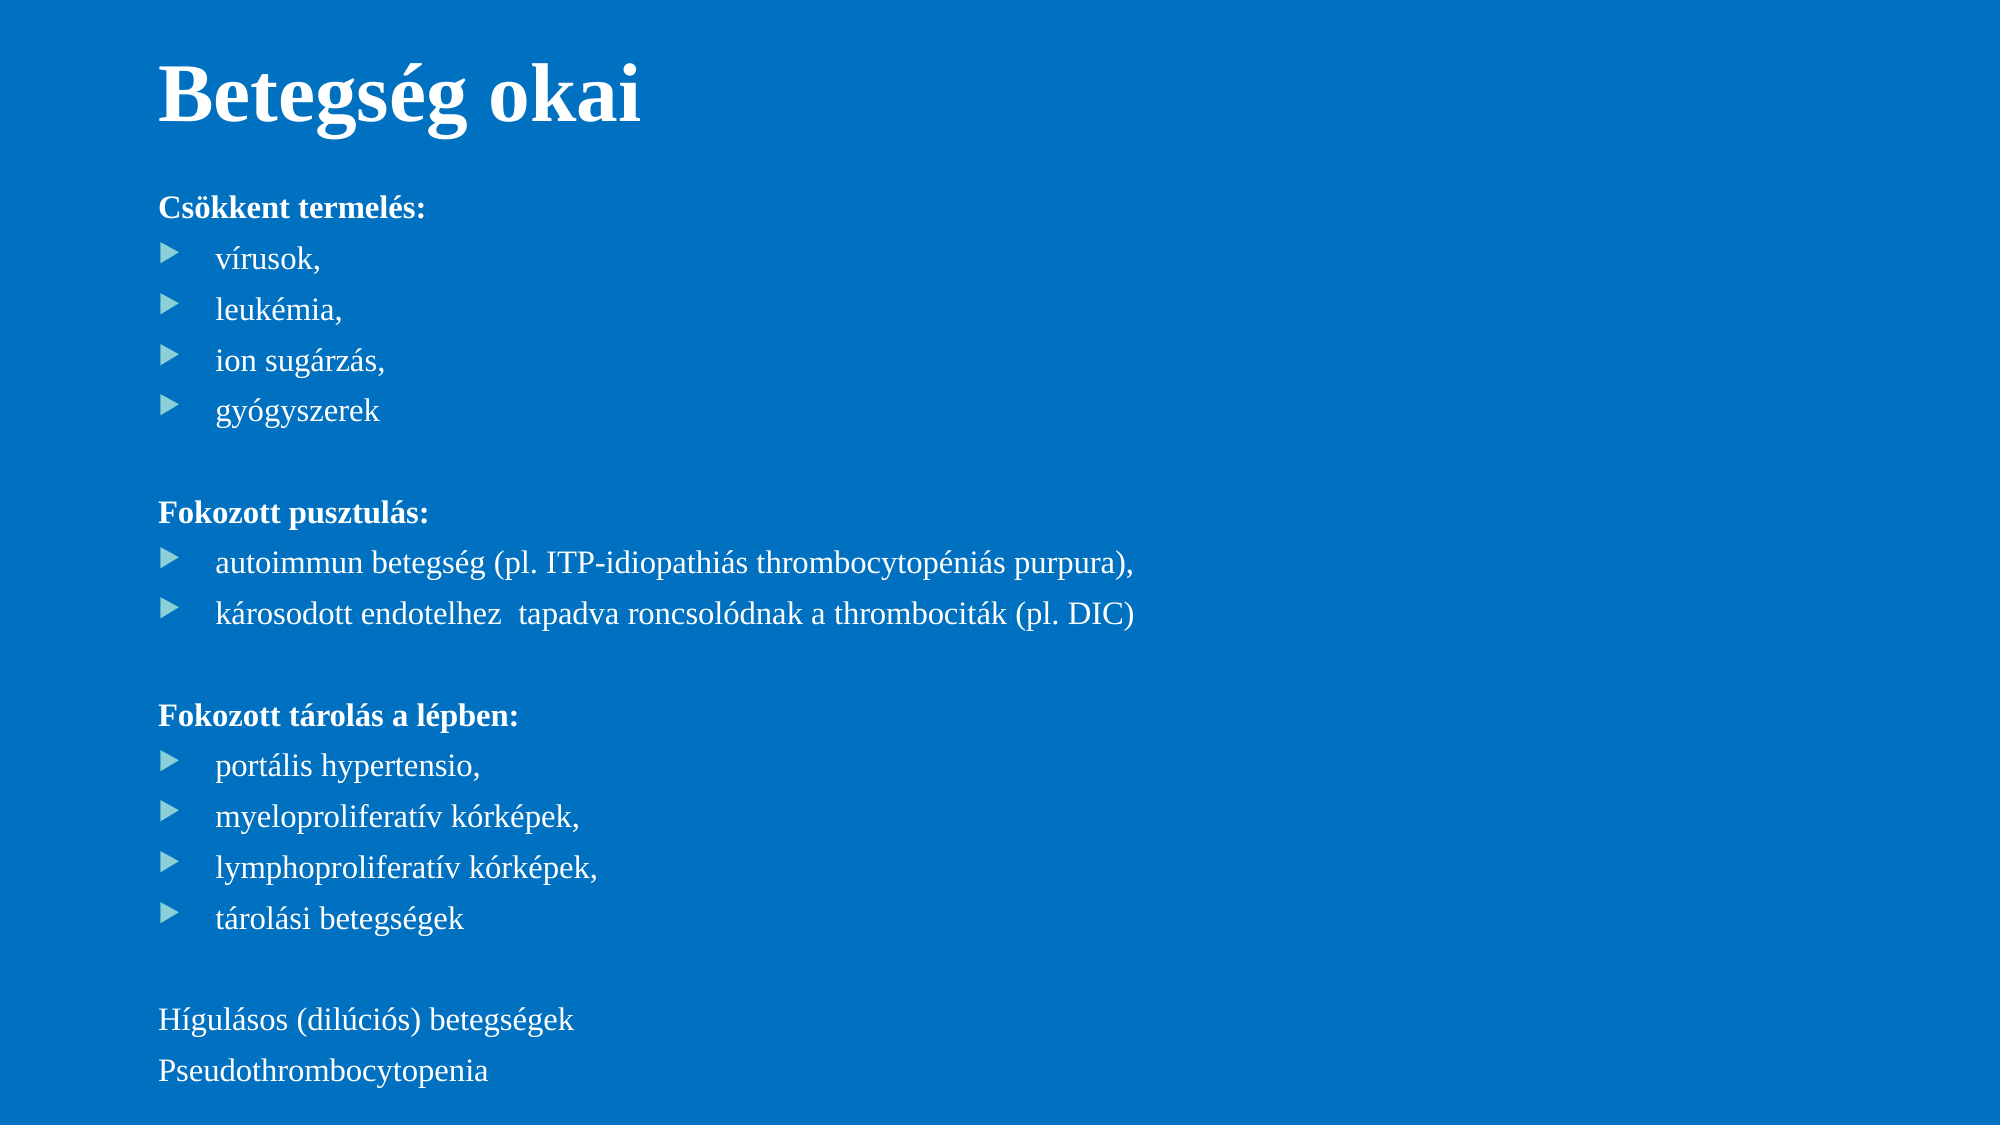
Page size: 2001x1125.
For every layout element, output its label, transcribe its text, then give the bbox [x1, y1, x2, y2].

title Betegség okai [143, 30, 1494, 178]
list Csökkent termelés: vírusok, leukémia, ion sugárzás, gyógyszerek Fokozott pusztulás: autoimmun betegség (pl. ITP-idiopathiás thrombocytopéniás purpura), károsodott endotelhez tapadva roncsolódnak a thrombociták (pl. DIC) Fokozott tárolás a lépben: portális hypertensio, myeloproliferatív kórképek, lymphoproliferatív kórképek, tárolási betegségek Hígulásos (dilúciós) betegségek Pseudothrombocytopenia [143, 178, 1717, 1096]
